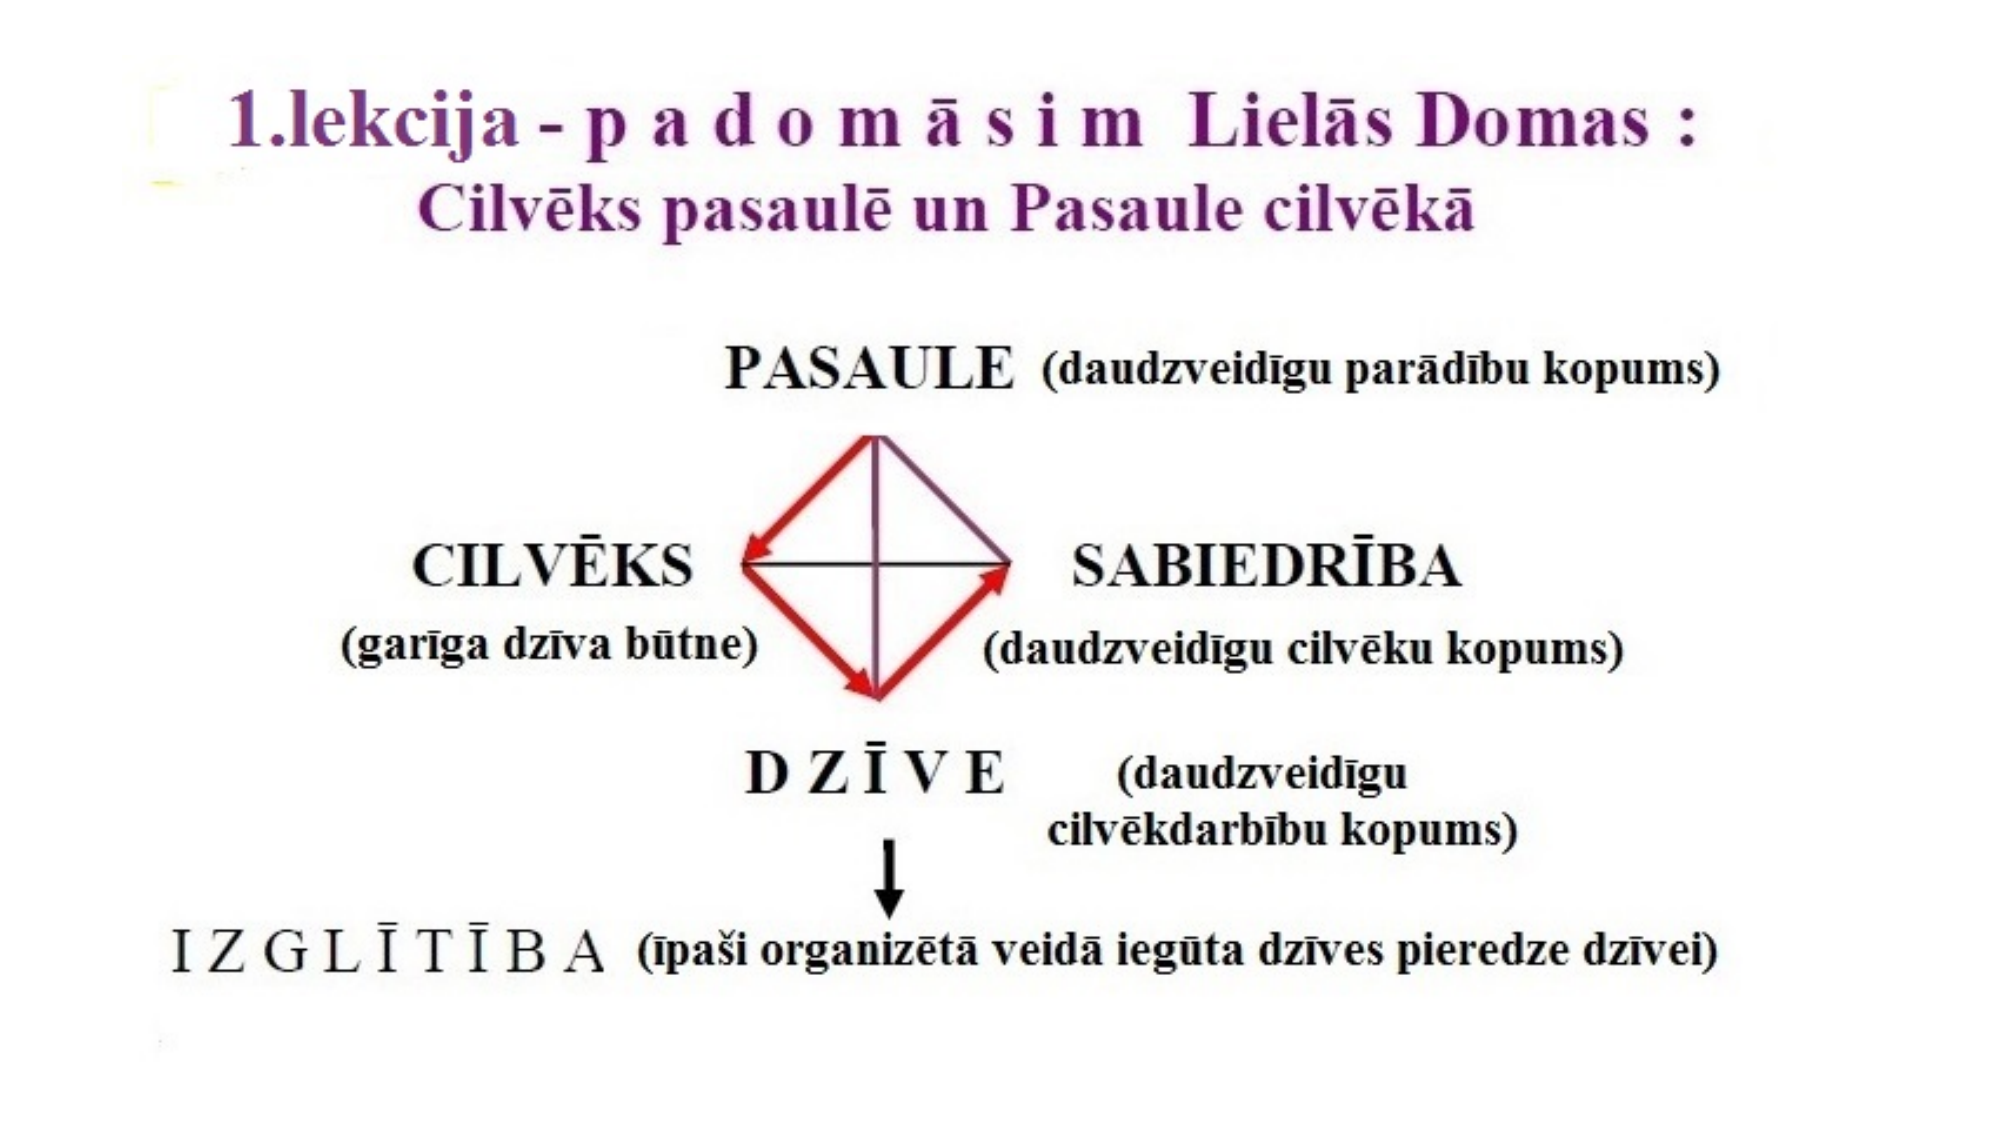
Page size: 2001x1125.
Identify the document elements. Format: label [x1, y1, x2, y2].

picture [121, 55, 1785, 1062]
